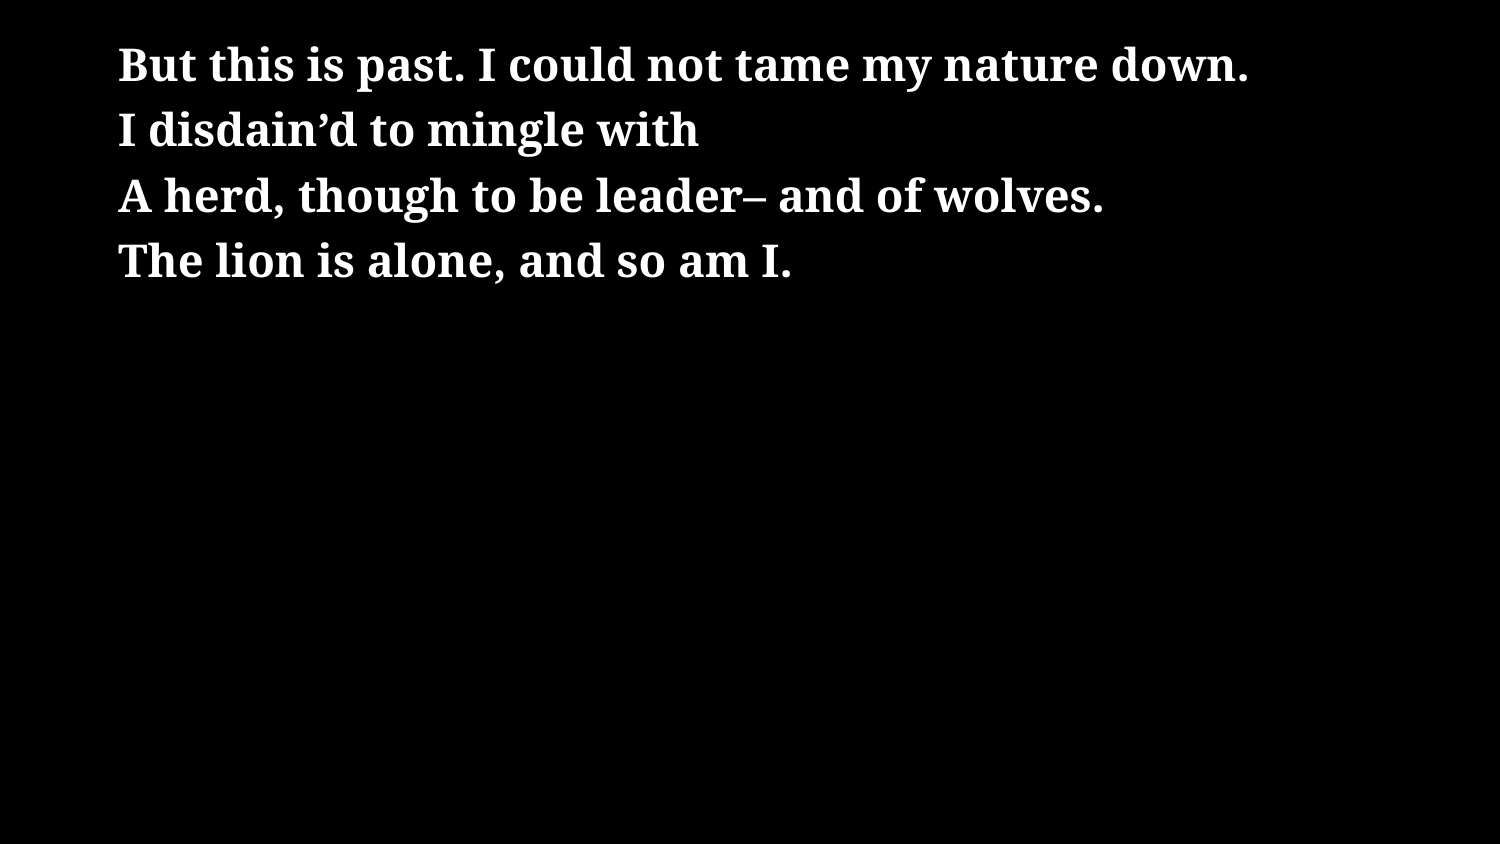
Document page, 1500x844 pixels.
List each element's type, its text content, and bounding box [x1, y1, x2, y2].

title But this is past. I could not tame my nature down. I disdain’d to mingle with A herd, though to be leader– and of wolves. The lion is alone, and so am I. [103, 17, 1397, 299]
